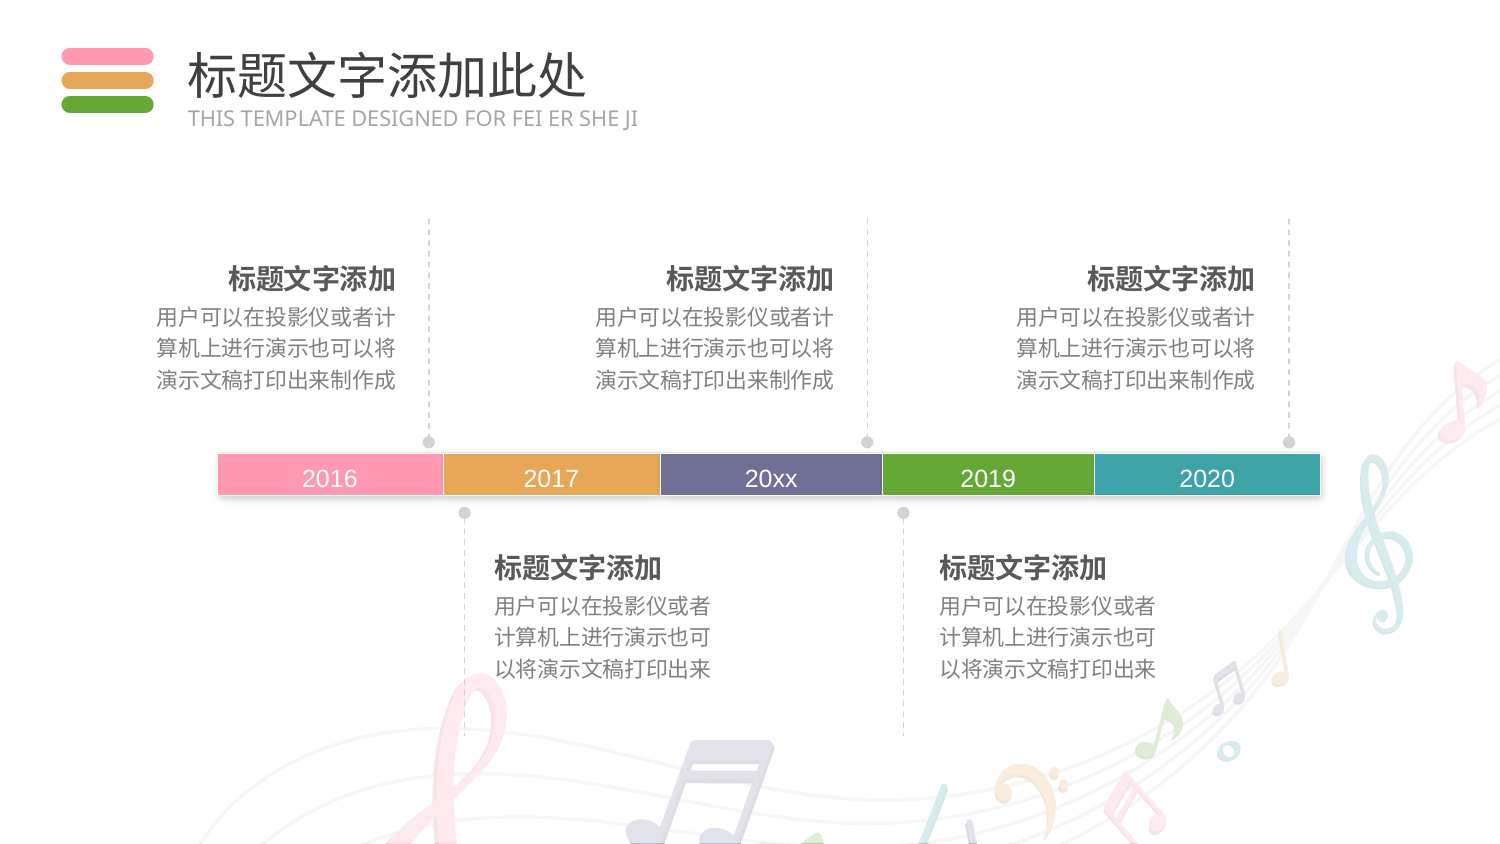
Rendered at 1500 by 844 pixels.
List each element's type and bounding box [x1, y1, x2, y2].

text_box [573, 247, 850, 402]
text_box [924, 536, 1201, 691]
text_box [173, 37, 750, 139]
text_box [994, 247, 1271, 402]
text_box [479, 536, 756, 691]
text_box [69, 56, 146, 105]
text_box [217, 219, 1321, 736]
text_box [135, 247, 411, 402]
